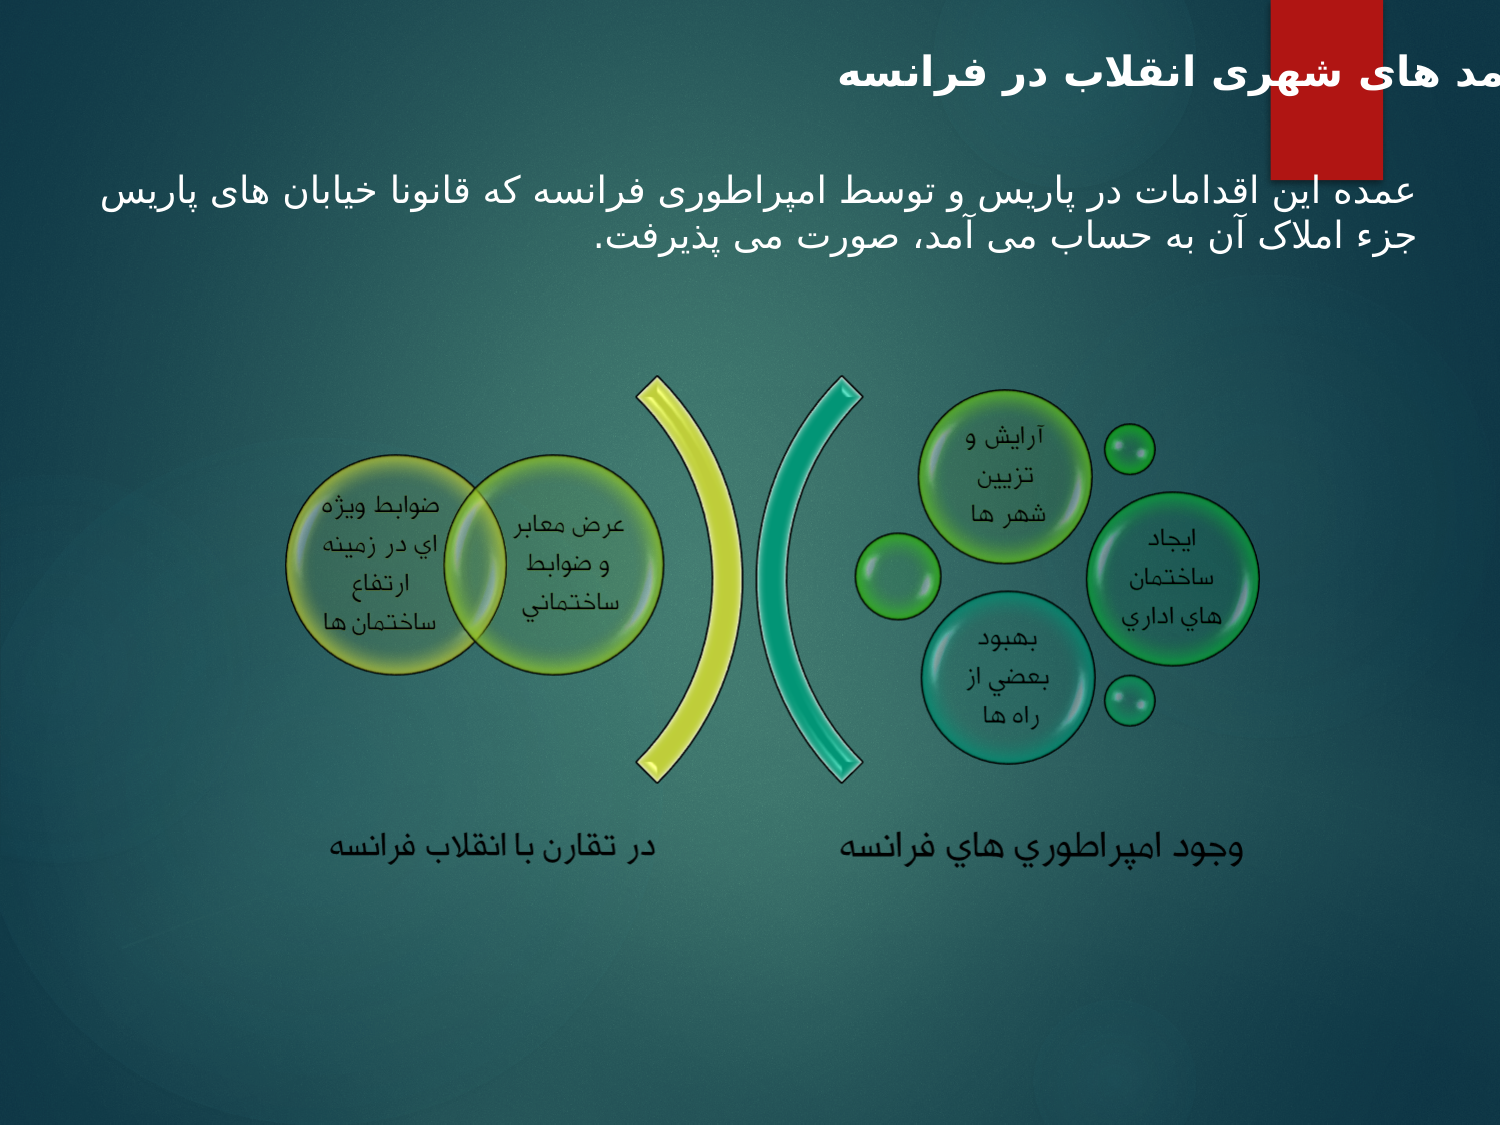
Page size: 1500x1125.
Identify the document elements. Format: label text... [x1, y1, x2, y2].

text_box پیامد های شهری انقلاب در فرانسه [822, 34, 1500, 103]
text_box عمده این اقدامات در پاریس و توسط امپراطوری فرانسه که قانونا خیابان های پاریس جزء املاک آن به حساب می آمد، صورت می پذیرفت. [39, 159, 1433, 264]
picture [169, 264, 1331, 934]
